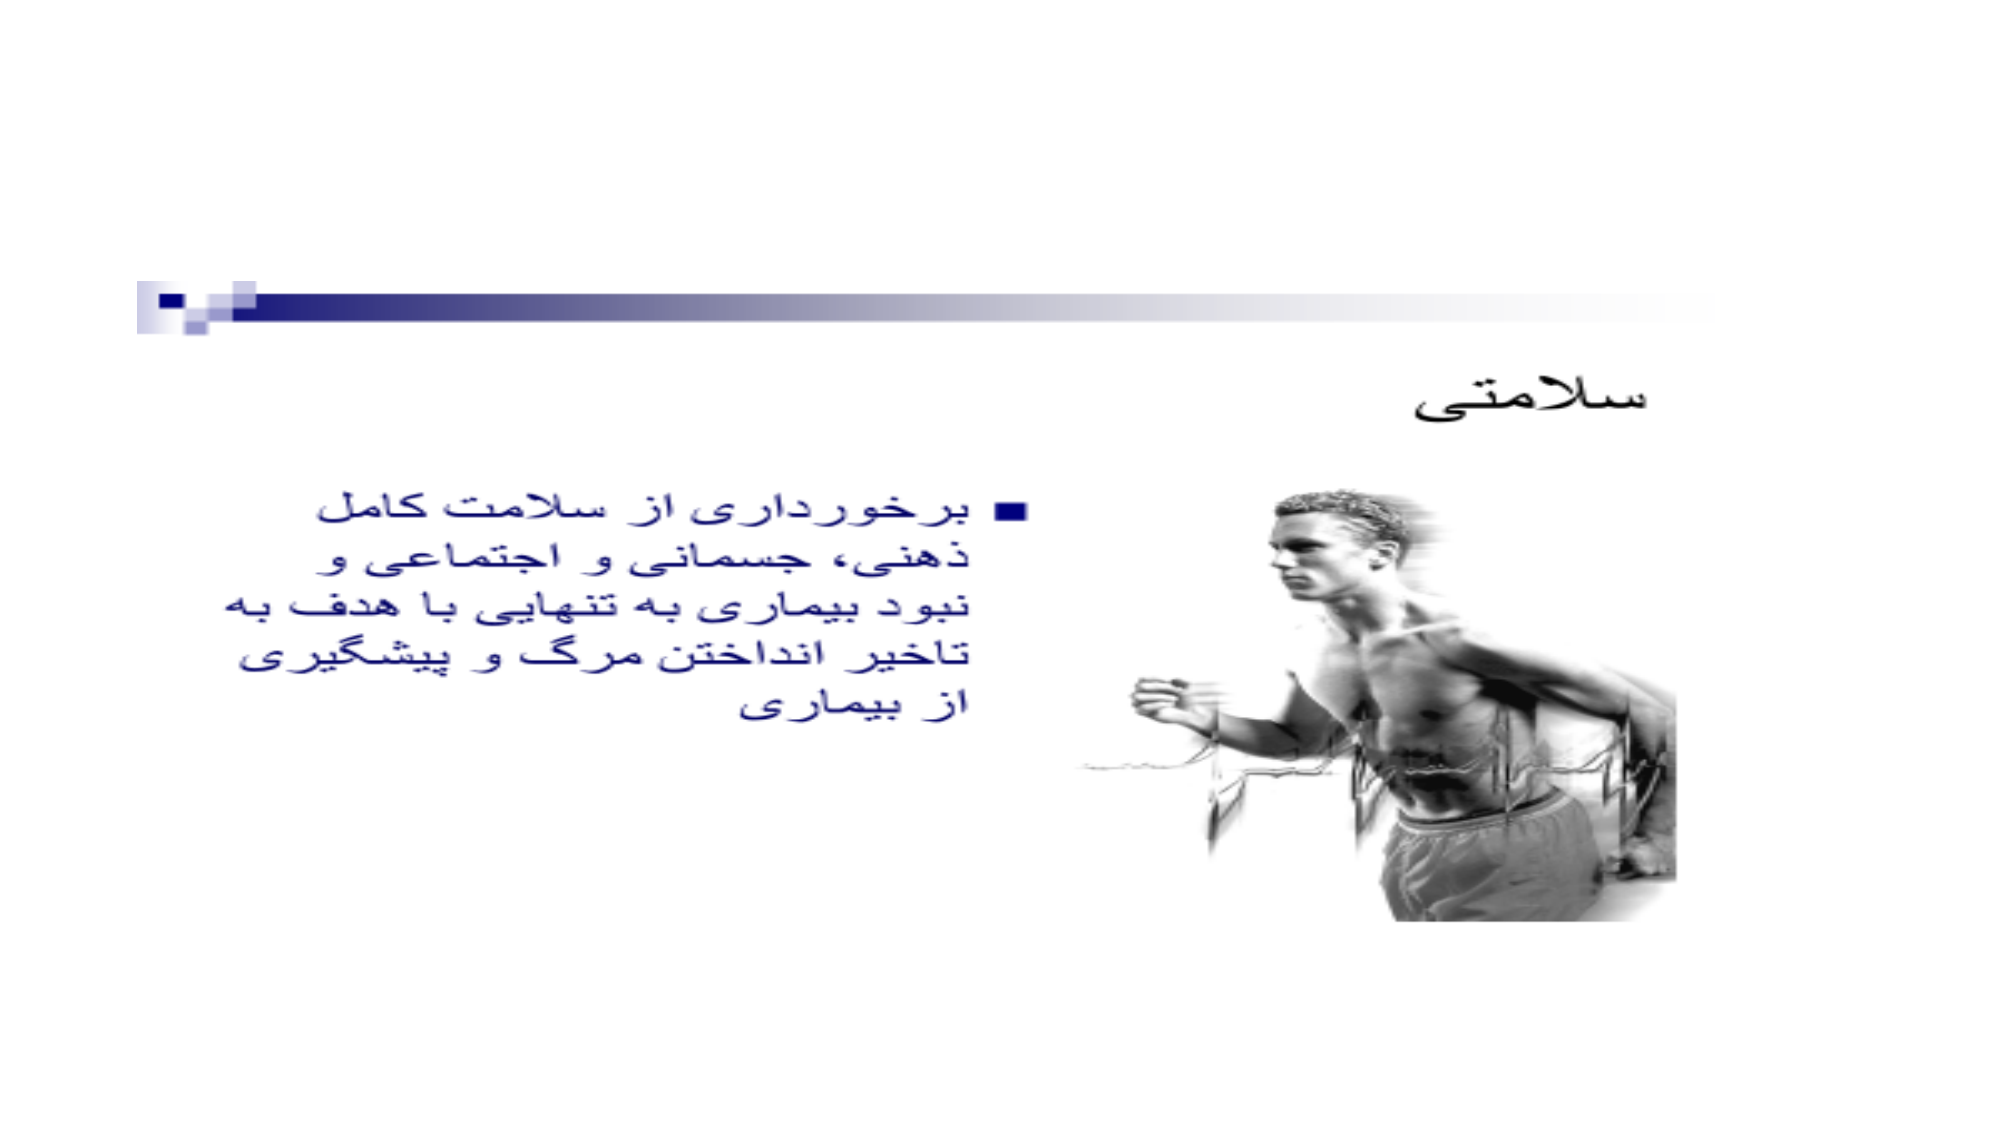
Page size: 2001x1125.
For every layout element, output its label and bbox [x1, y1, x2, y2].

picture [137, 281, 1741, 968]
